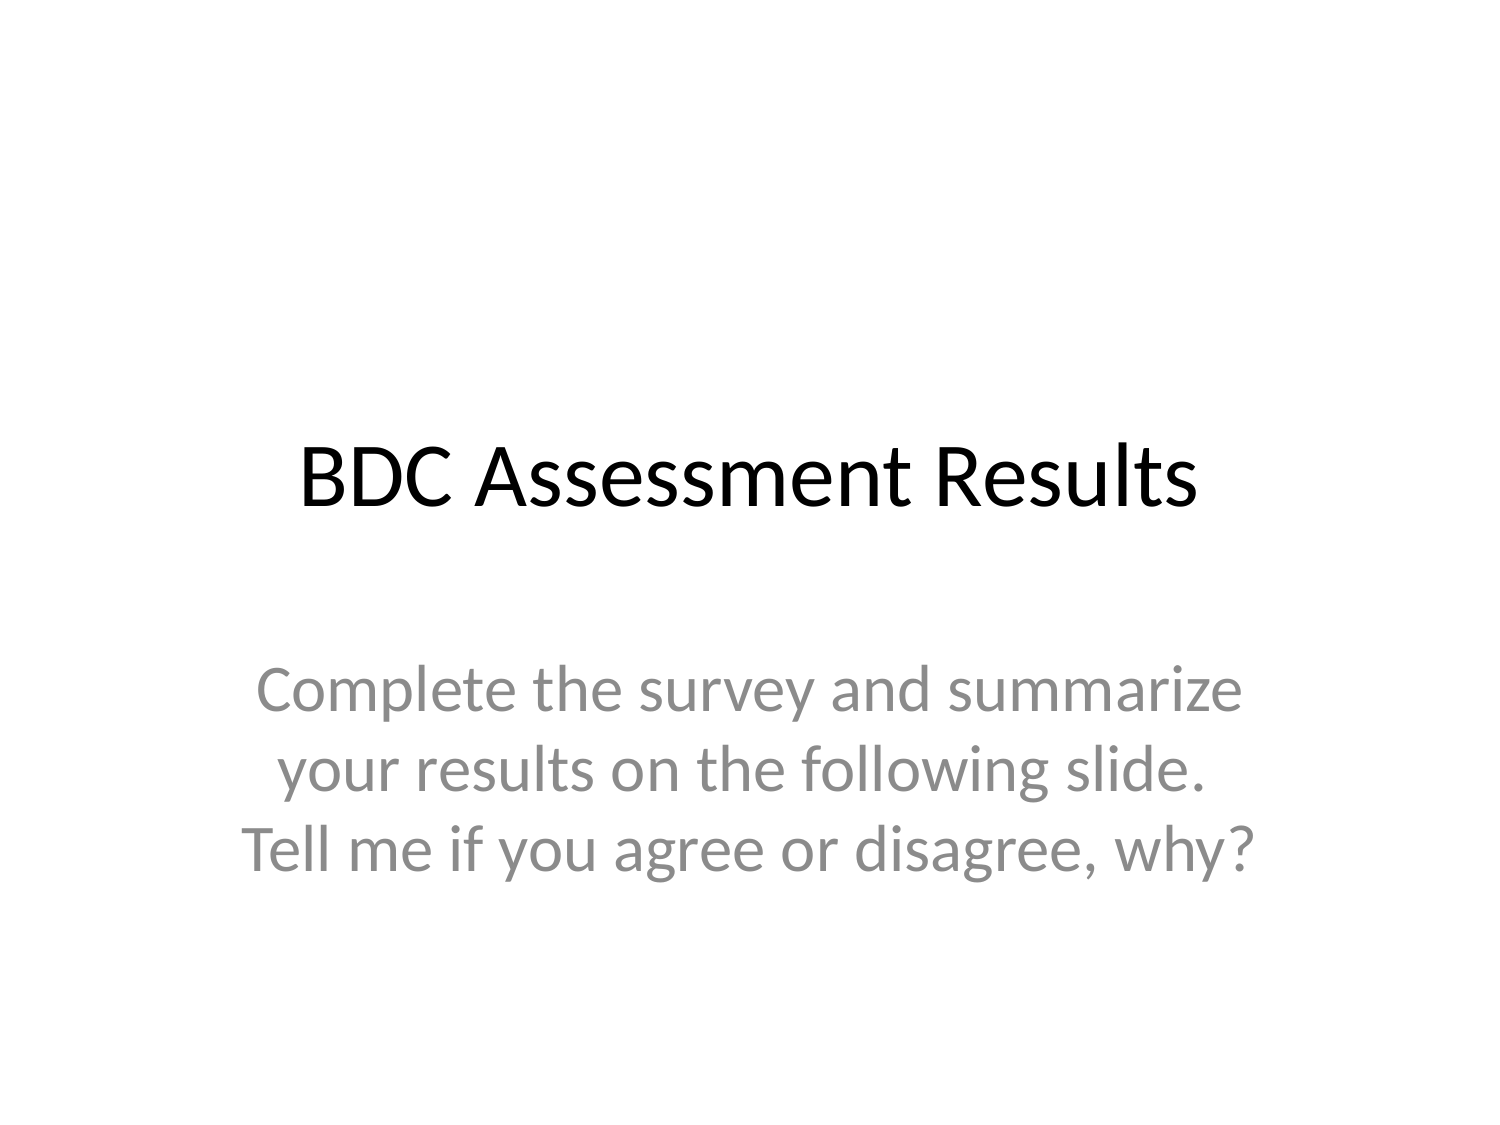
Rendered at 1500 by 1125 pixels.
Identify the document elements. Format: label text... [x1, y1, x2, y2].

subtitle Complete the survey and summarize your results on the following slide. Tell me if you agree or disagree, why? [225, 637, 1275, 925]
title BDC Assessment Results [112, 349, 1388, 591]
